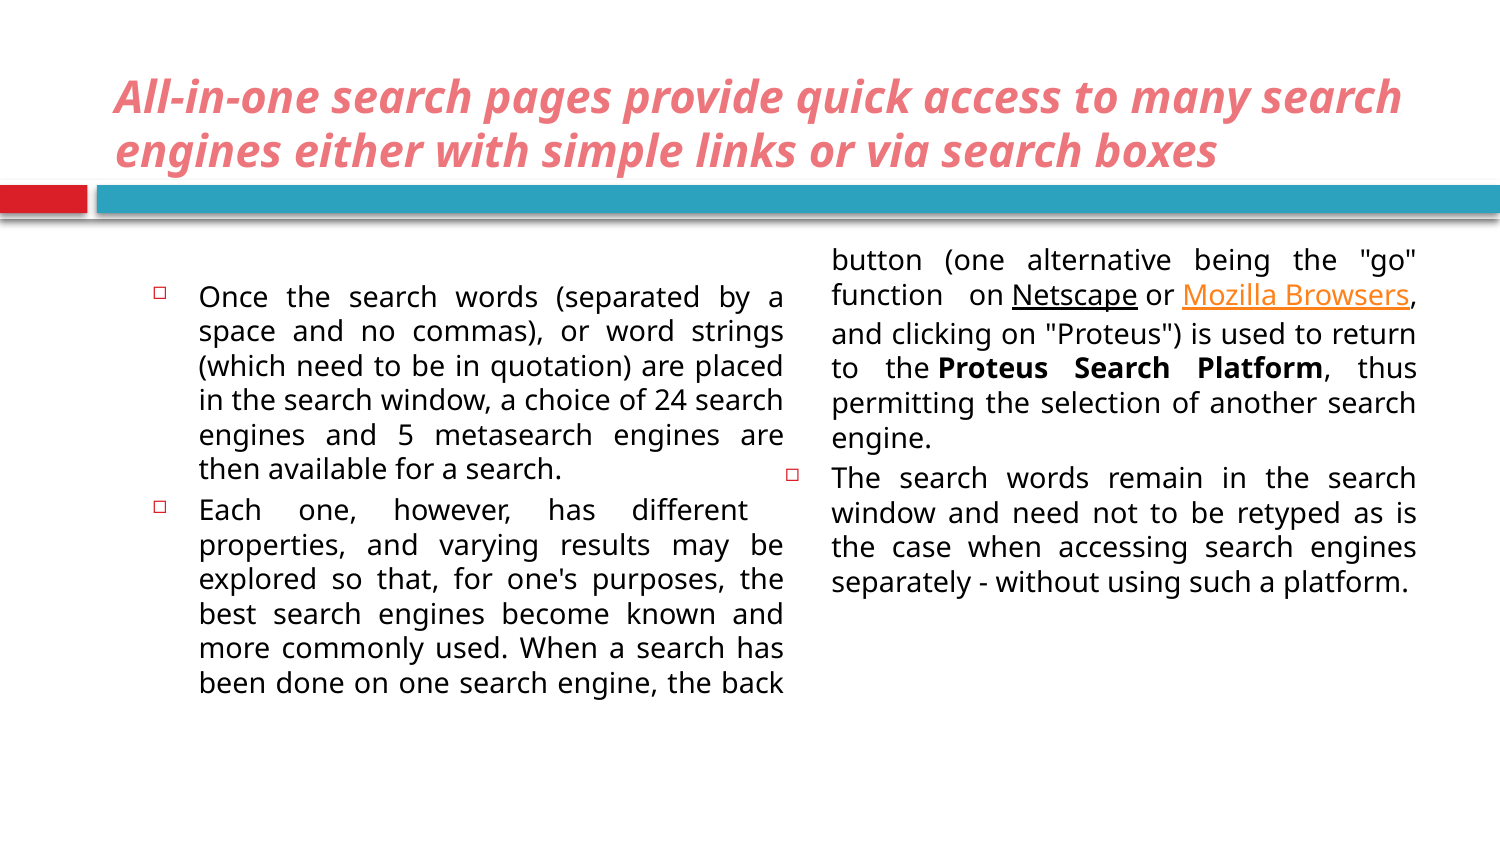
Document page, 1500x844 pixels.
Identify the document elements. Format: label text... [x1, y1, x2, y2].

list Once the search words (separated by a space and no commas), or word strings (which need to be in quotation) are placed in the search window, a choice of 24 search engines and 5 metasearch engines are then available for a search. Each one, however, has different properties, and varying results may be explored so that, for one's purposes, the best search engines become known and more commonly used. When a search has been done on one search engine, the back button (one alternative being the "go" function on Netscape or Mozilla Browsers, and clicking on "Proteus") is used to return to the Proteus Search Platform, thus permitting the selection of another search engine. The search words remain in the search window and need not to be retyped as is the case when accessing search engines separately - without using such a platform. [137, 234, 1433, 722]
title All-in-one search pages provide quick access to many search engines either with simple links or via search boxes [99, 19, 1438, 185]
